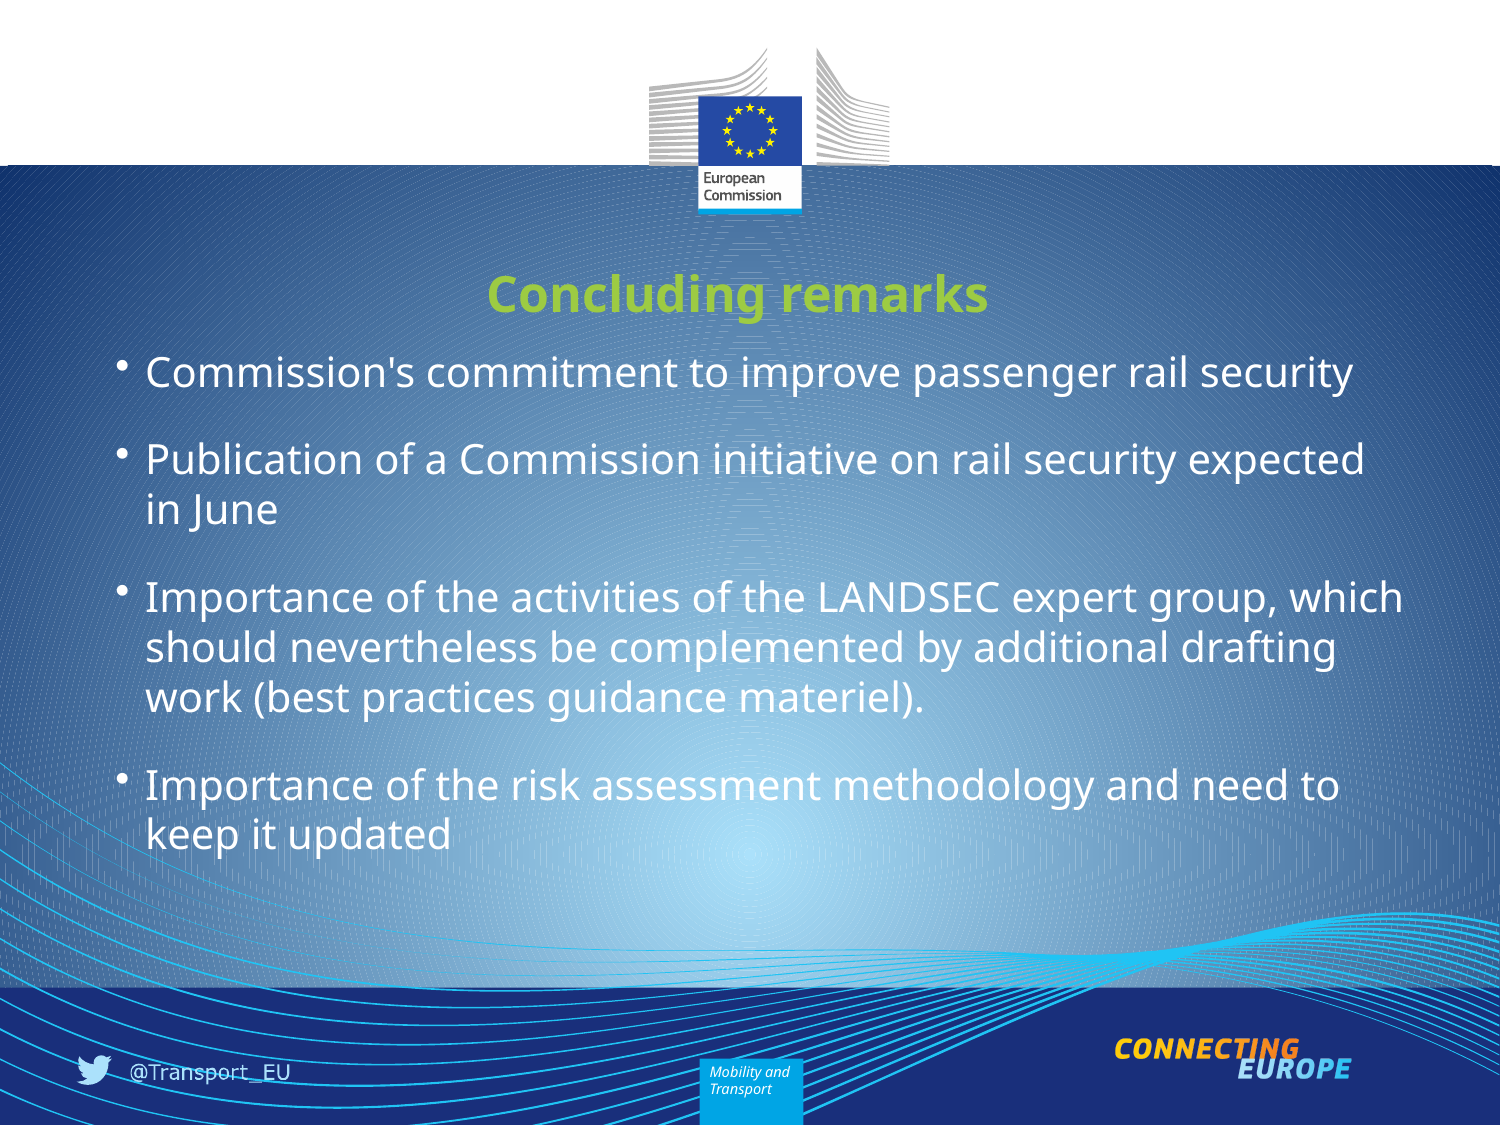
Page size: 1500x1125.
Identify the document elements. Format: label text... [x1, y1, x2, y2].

list Commission's commitment to improve passenger rail security Publication of a Commission initiative on rail security expected in June Importance of the activities of the LANDSEC expert group, which should nevertheless be complemented by additional drafting work (best practices guidance materiel). Importance of the risk assessment methodology and need to keep it updated [100, 338, 1424, 988]
title Concluding remarks [147, 255, 1329, 327]
picture [1112, 1036, 1355, 1081]
